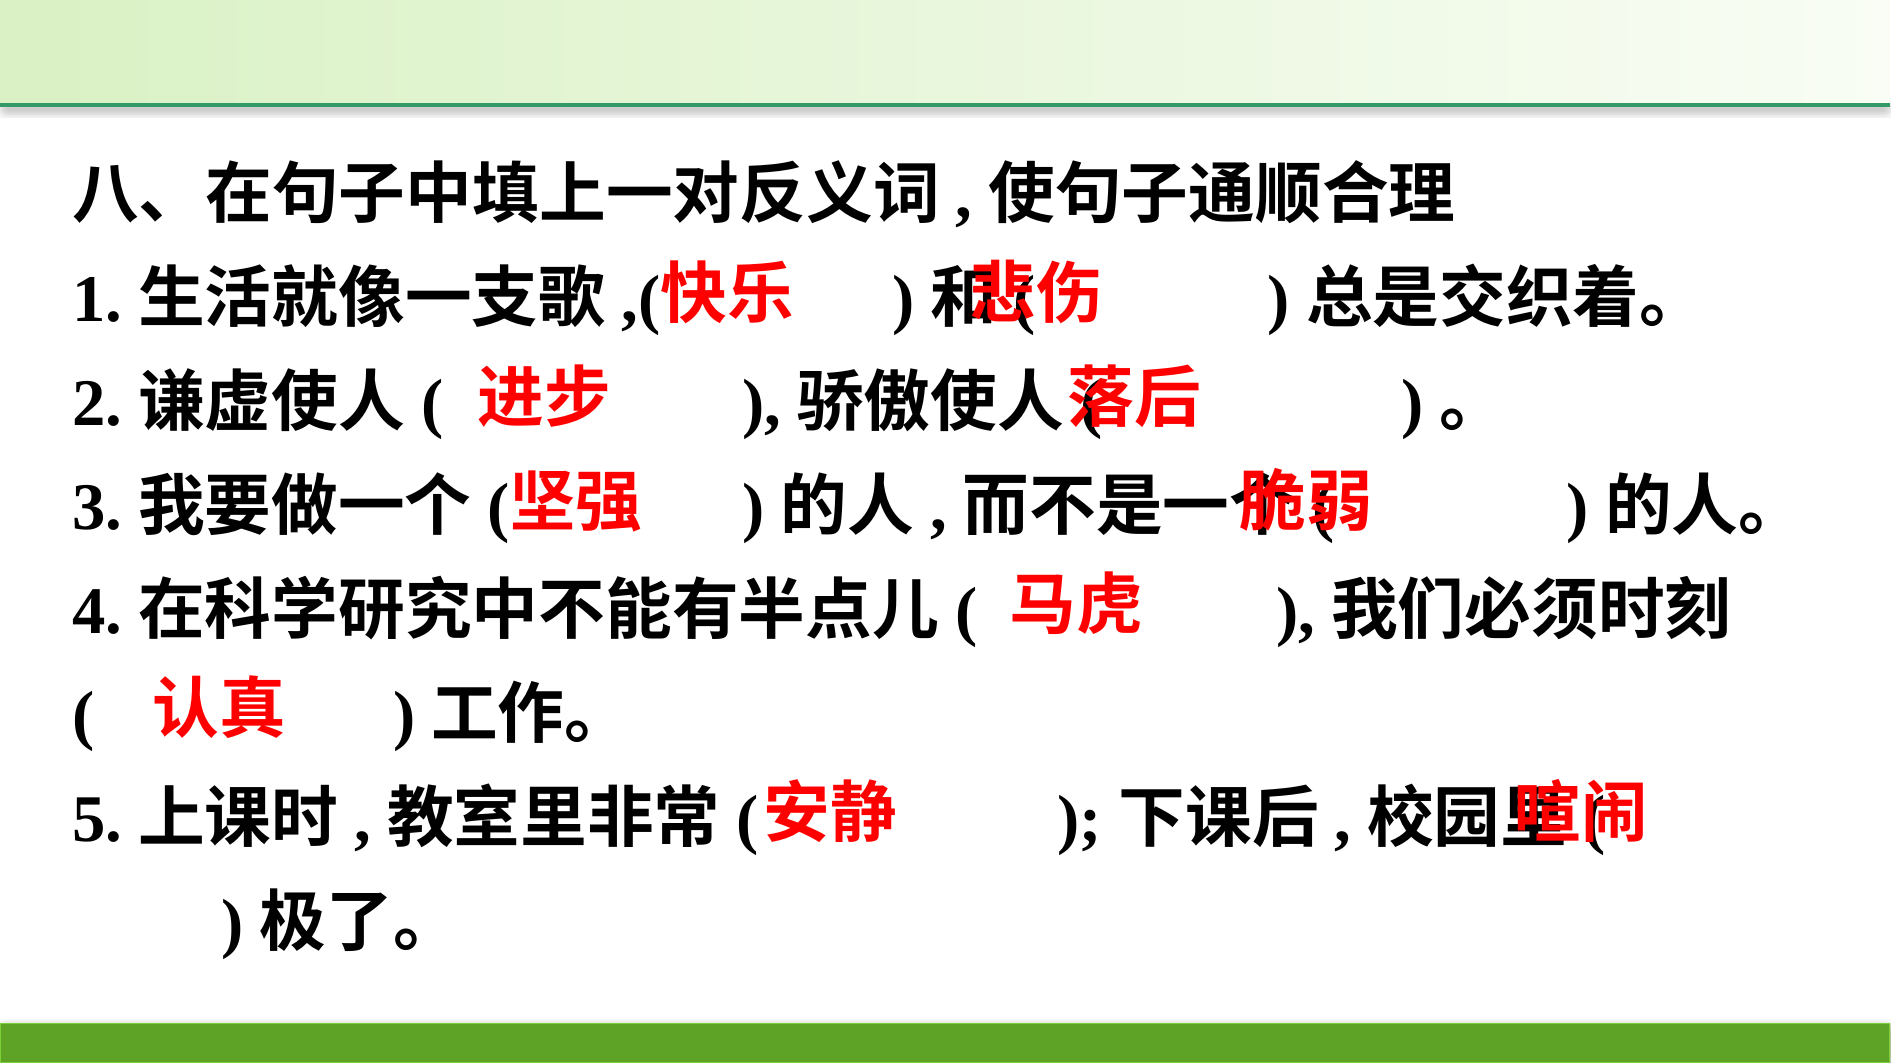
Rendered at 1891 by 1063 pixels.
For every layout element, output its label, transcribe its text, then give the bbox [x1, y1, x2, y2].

text_box 脆弱 [1224, 451, 1388, 547]
text_box 认真 [137, 658, 302, 754]
text_box 喧闹 [1499, 762, 1663, 857]
text_box 马虎 [994, 554, 1159, 649]
text_box 进步 [463, 347, 627, 443]
text_box 悲伤 [954, 243, 1119, 338]
text_box 坚强 [494, 451, 658, 547]
text_box 落后 [1052, 347, 1217, 443]
text_box 安静 [748, 762, 912, 857]
text_box 八、在句子中填上一对反义词,使句子通顺合理 1.生活就像一支歌,( )和( )总是交织着。 2.谦虚使人( ),骄傲使人( )。 3.我要做一个( )的人,而不是一个( )的人。 4.在科学研究中不能有半点儿( ),我们必须时刻( )工作。 5.上课时,教室里非常( );下课后,校园里( )极了。 [57, 119, 1835, 966]
text_box 快乐 [645, 243, 810, 338]
